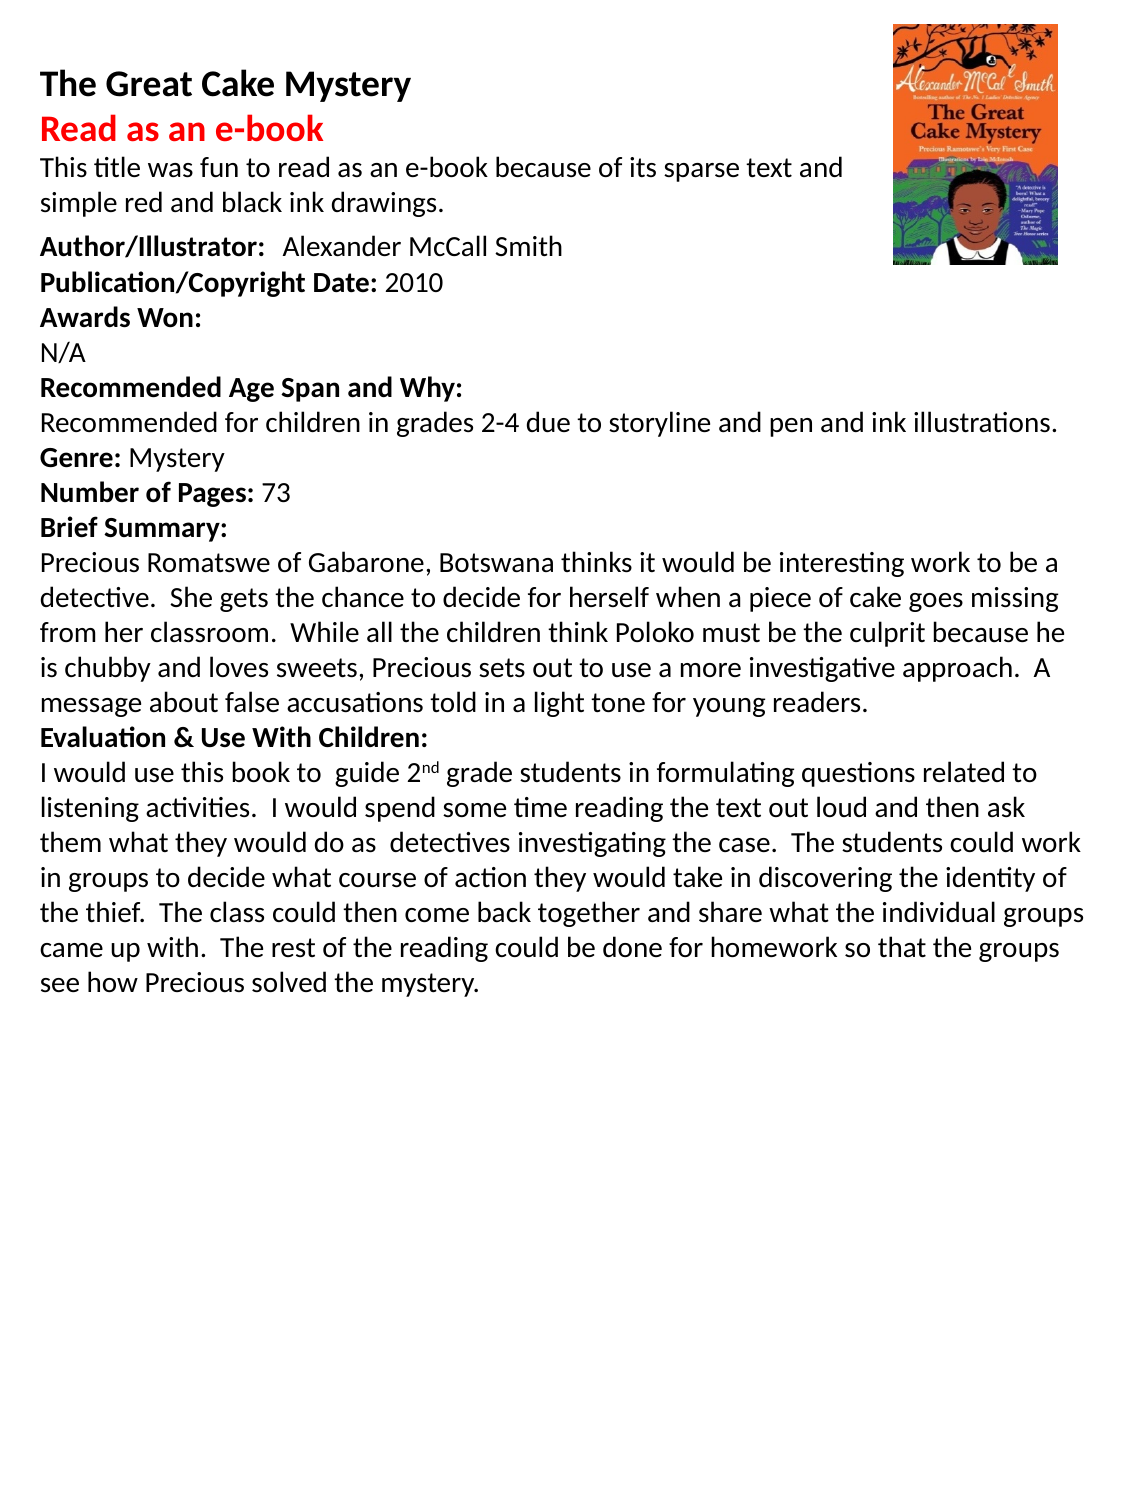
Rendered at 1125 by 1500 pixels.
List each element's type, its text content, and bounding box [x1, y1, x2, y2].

text_box The Great Cake Mystery Read as an e-book This title was fun to read as an e-book because of its sparse text and simple red and black ink drawings. Author/Illustrator: Alexander McCall Smith Publication/Copyright Date: 2010 Awards Won: N/A Recommended Age Span and Why: Recommended for children in grades 2-4 due to storyline and pen and ink illustrations. Genre: Mystery Number of Pages: 73 Brief Summary: Precious Romatswe of Gabarone, Botswana thinks it would be interesting work to be a detective. She gets the chance to decide for herself when a piece of cake goes missing from her classroom. While all the children think Poloko must be the culprit because he is chubby and loves sweets, Precious sets out to use a more investigative approach. A message about false accusations told in a light tone for young readers. Evaluation & Use With Children: I would use this book to guide 2nd grade students in formulating questions related to listening activities. I would spend some time reading the text out loud and then ask them what they would do as detectives investigating the case. The students could work in groups to decide what course of action they would take in discovering the identity of the thief. The class could then come back together and share what the individual groups came up with. The rest of the reading could be done for homework so that the groups see how Precious solved the mystery. [24, 51, 1100, 1041]
picture [893, 24, 1058, 266]
